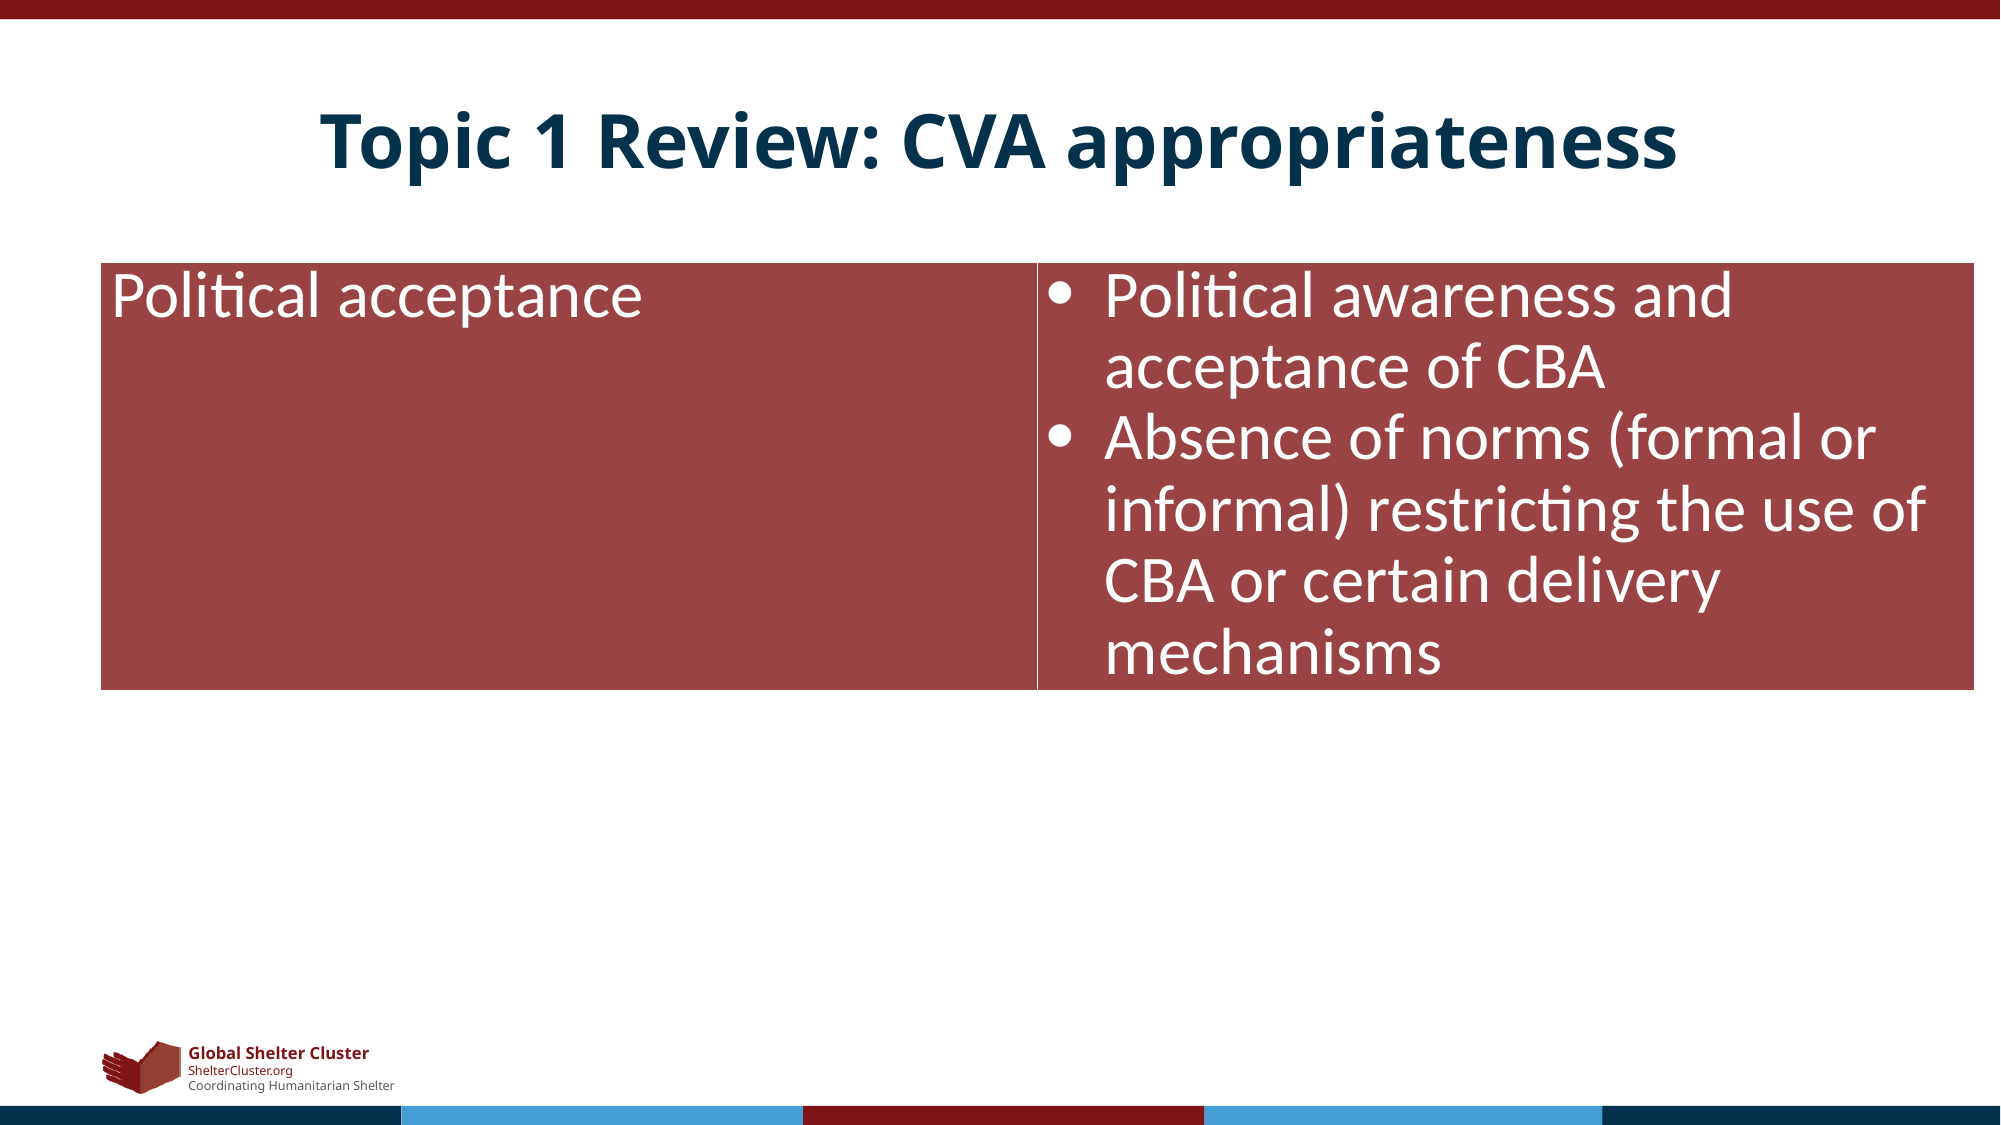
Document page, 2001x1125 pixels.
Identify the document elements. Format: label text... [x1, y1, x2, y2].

table_header Political acceptance [101, 263, 1037, 690]
title Topic 1 Review: CVA appropriateness [99, 45, 1900, 233]
table_header Political awareness and acceptance of CBA Absence of norms (formal or informal) restricting the use of CBA or certain delivery mechanisms [1038, 263, 1974, 690]
picture [102, 1041, 181, 1094]
